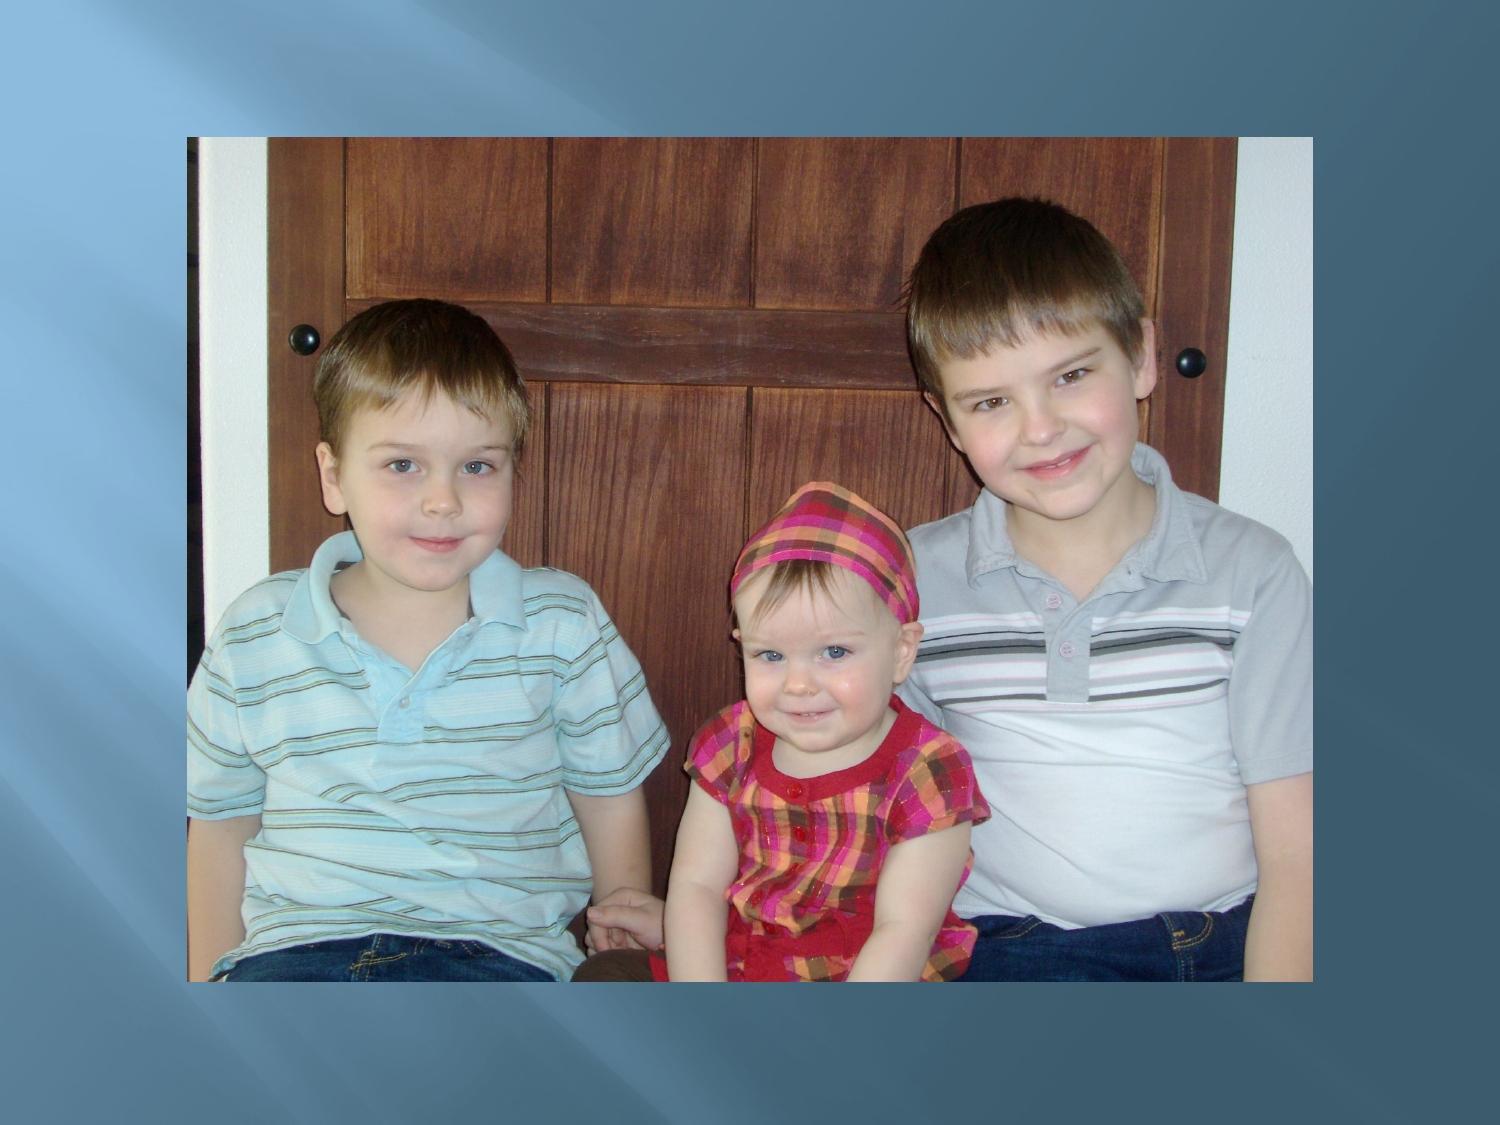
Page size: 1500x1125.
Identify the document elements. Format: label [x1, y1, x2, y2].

picture [187, 137, 1313, 982]
